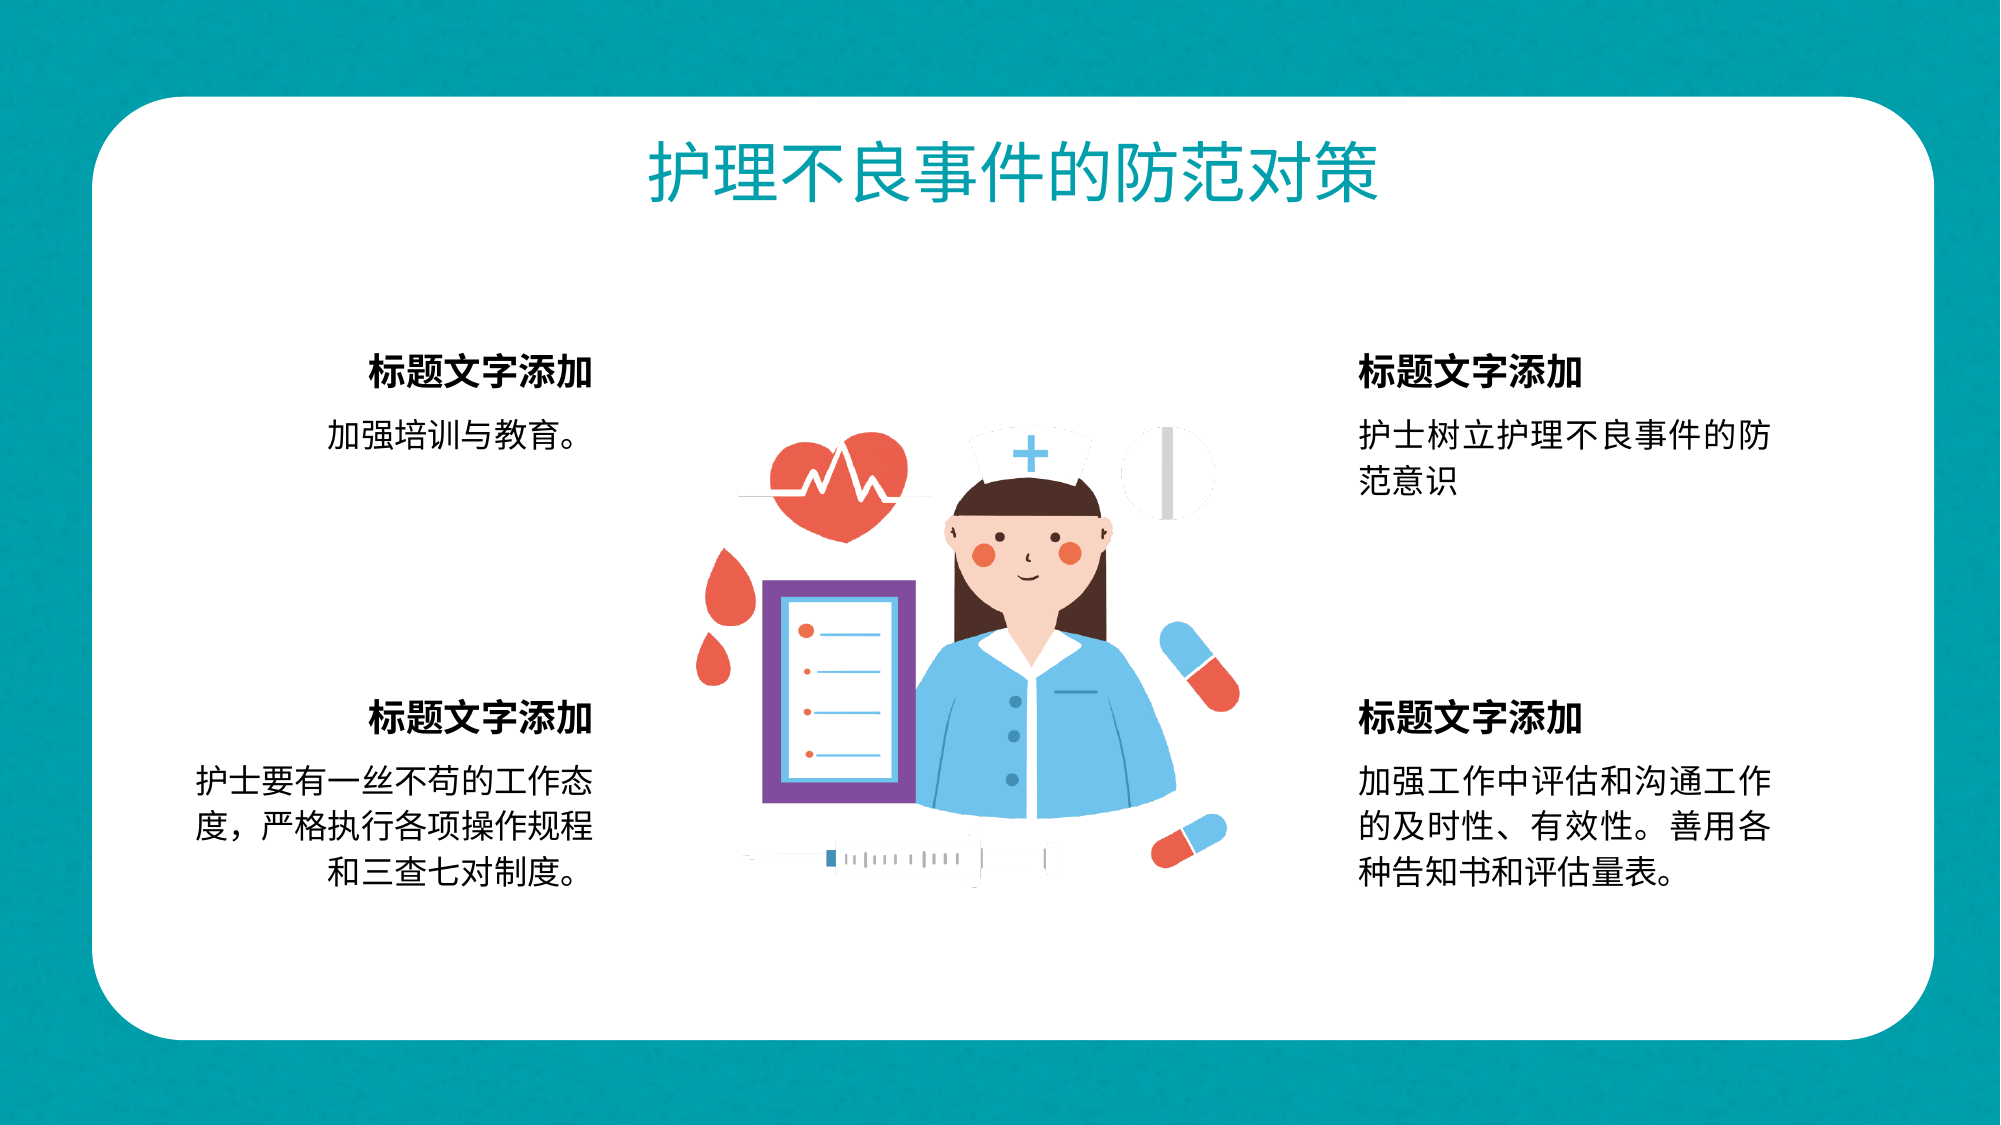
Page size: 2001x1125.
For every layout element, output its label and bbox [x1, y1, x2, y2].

picture [0, 0, 2000, 1125]
text_box [166, 340, 609, 462]
text_box [166, 686, 609, 898]
text_box [1343, 340, 1787, 508]
text_box [1343, 686, 1787, 898]
